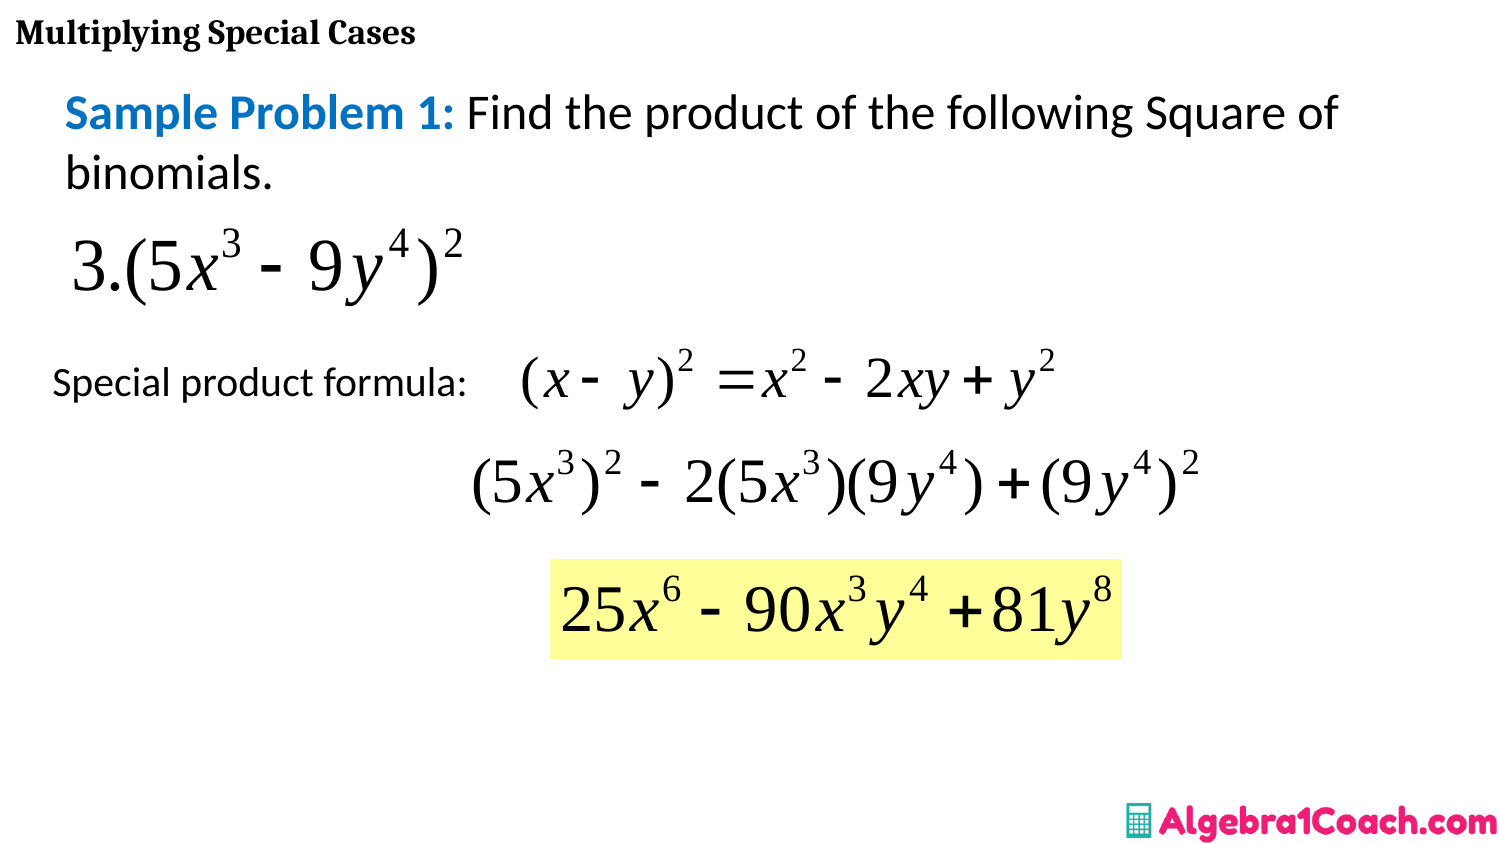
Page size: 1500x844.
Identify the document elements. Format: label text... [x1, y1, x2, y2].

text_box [512, 334, 1067, 423]
picture [1109, 798, 1500, 844]
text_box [462, 434, 1213, 530]
text_box Sample Problem 1: Find the product of the following Square of binomials. [49, 71, 1413, 207]
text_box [549, 559, 1123, 660]
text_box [62, 209, 480, 323]
text_box Multiplying Special Cases [0, 0, 1350, 60]
text_box Special product formula: [37, 346, 488, 412]
